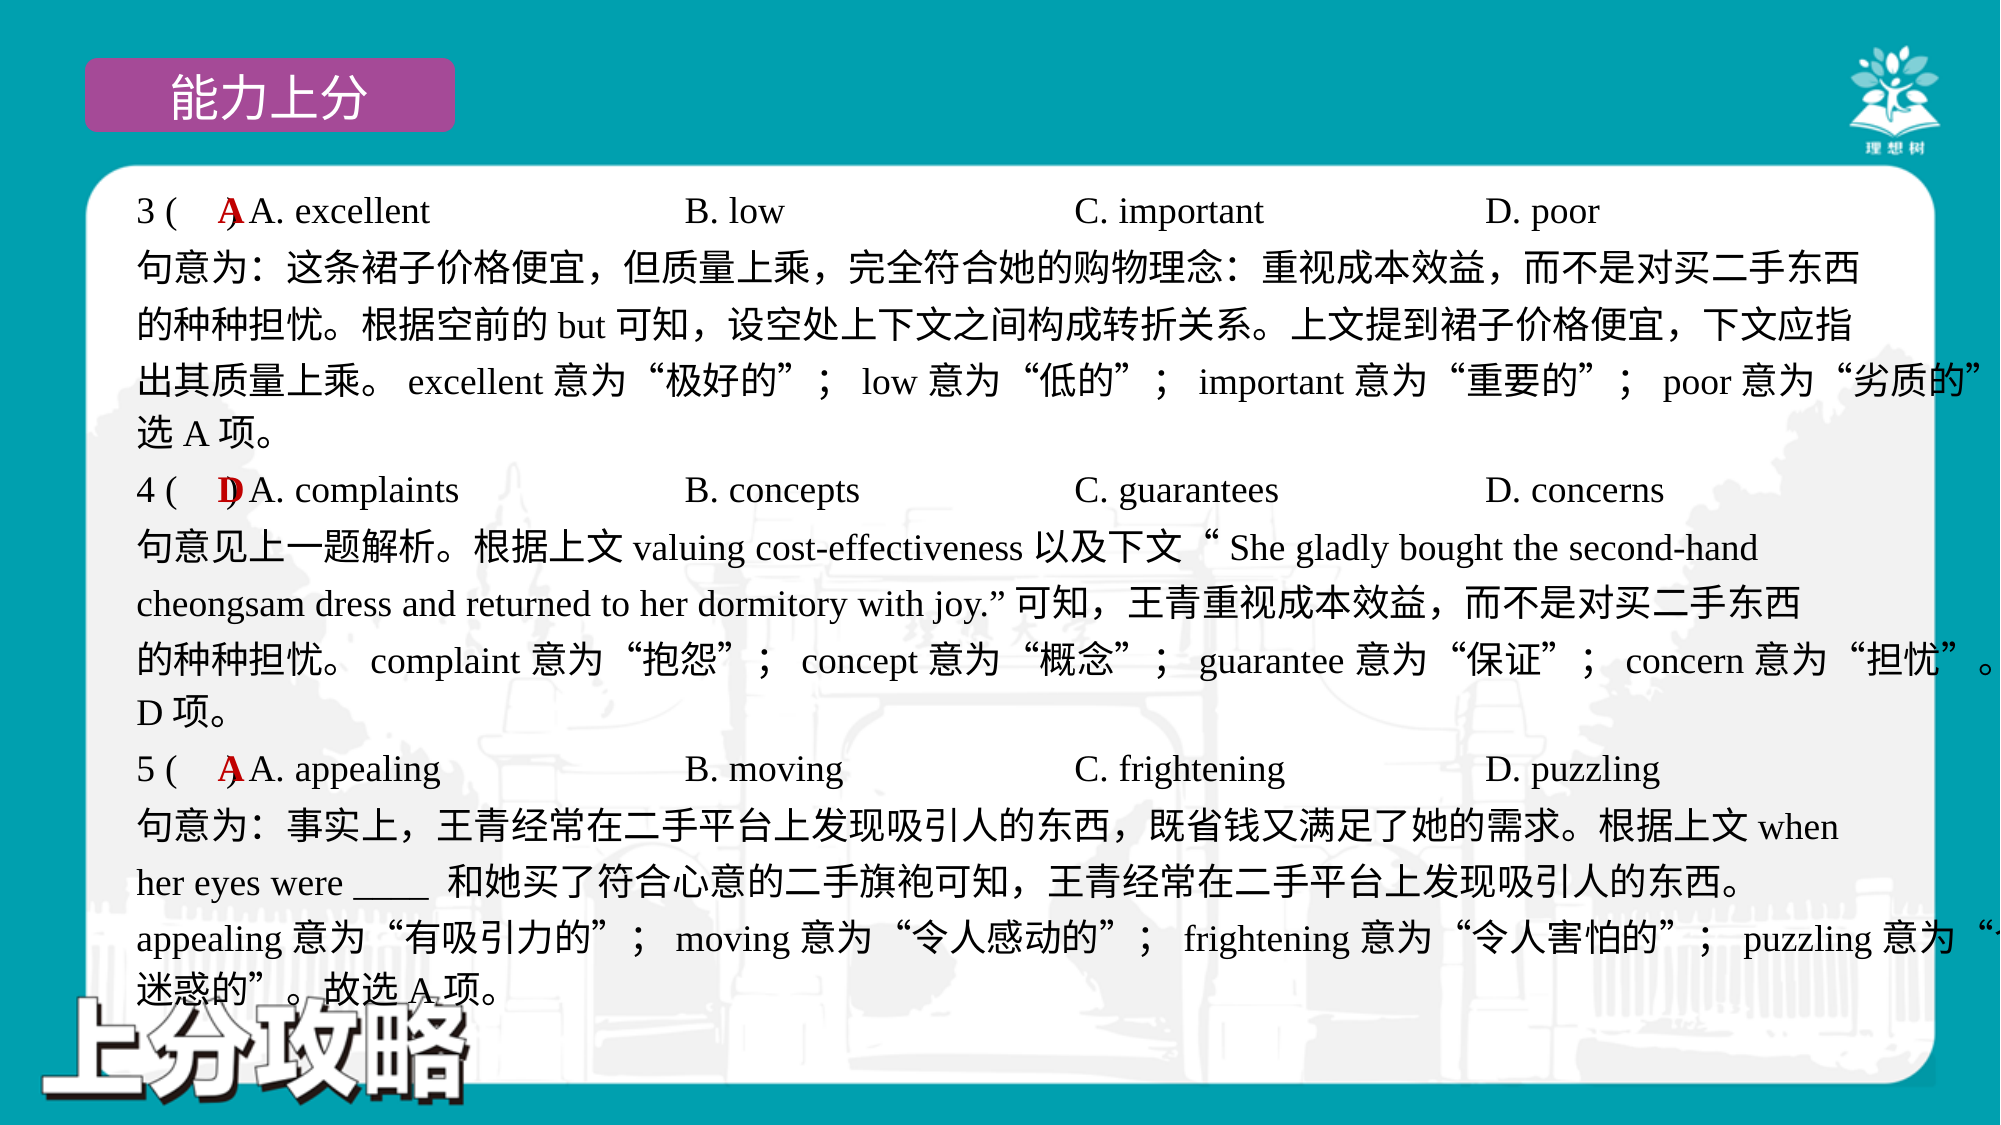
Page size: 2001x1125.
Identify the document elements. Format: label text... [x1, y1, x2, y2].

text_box 句意为：这条裙子价格便宜，但质量上乘，完全符合她的购物理念：重视成本效益，而不是对买二手东西 的种种担忧。根据空前的but可知，设空处上下文之间构成转折关系。上文提到裙子价格便宜，下文应指 出其质量上乘。excellent意为“极好的”；low意为“低的”；important意为“重要的”；poor意为“劣质的”。故 选A项。 [136, 233, 1865, 451]
text_box D [204, 455, 259, 506]
text_box 句意见上一题解析。根据上文valuing cost-effectiveness以及下文“She gladly bought the second-hand cheongsam dress and returned to her dormitory with joy.”可知，王青重视成本效益，而不是对买二手东西 的种种担忧。complaint意为“抱怨”；concept意为“概念”；guarantee意为“保证”；concern意为“担忧”。故选 D项。 [136, 511, 1865, 730]
text_box A [204, 734, 259, 785]
text_box 3 ( ) A. excellent B. low C. important D. poor [136, 176, 204, 227]
picture [0, 0, 2000, 1125]
text_box A [204, 176, 259, 227]
text_box 句意为：事实上，王青经常在二手平台上发现吸引人的东西，既省钱又满足了她的需求。根据上文when her eyes were ____ 和她买了符合心意的二手旗袍可知，王青经常在二手平台上发现吸引人的东西。 appealing意为“有吸引力的”；moving意为“令人感动的”；frightening意为“令人害怕的”；puzzling意为“令人 迷惑的”。故选A项。 [136, 790, 1865, 1008]
text_box 5 ( ) A. appealing B. moving C. frightening D. puzzling [259, 734, 1865, 785]
text_box 3 ( ) A. excellent B. low C. important D. poor [259, 176, 1865, 227]
text_box 4 ( ) A. complaints B. concepts C. guarantees D. concerns [136, 456, 1865, 507]
text_box 5 ( ) A. appealing B. moving C. frightening D. puzzling [136, 734, 204, 785]
